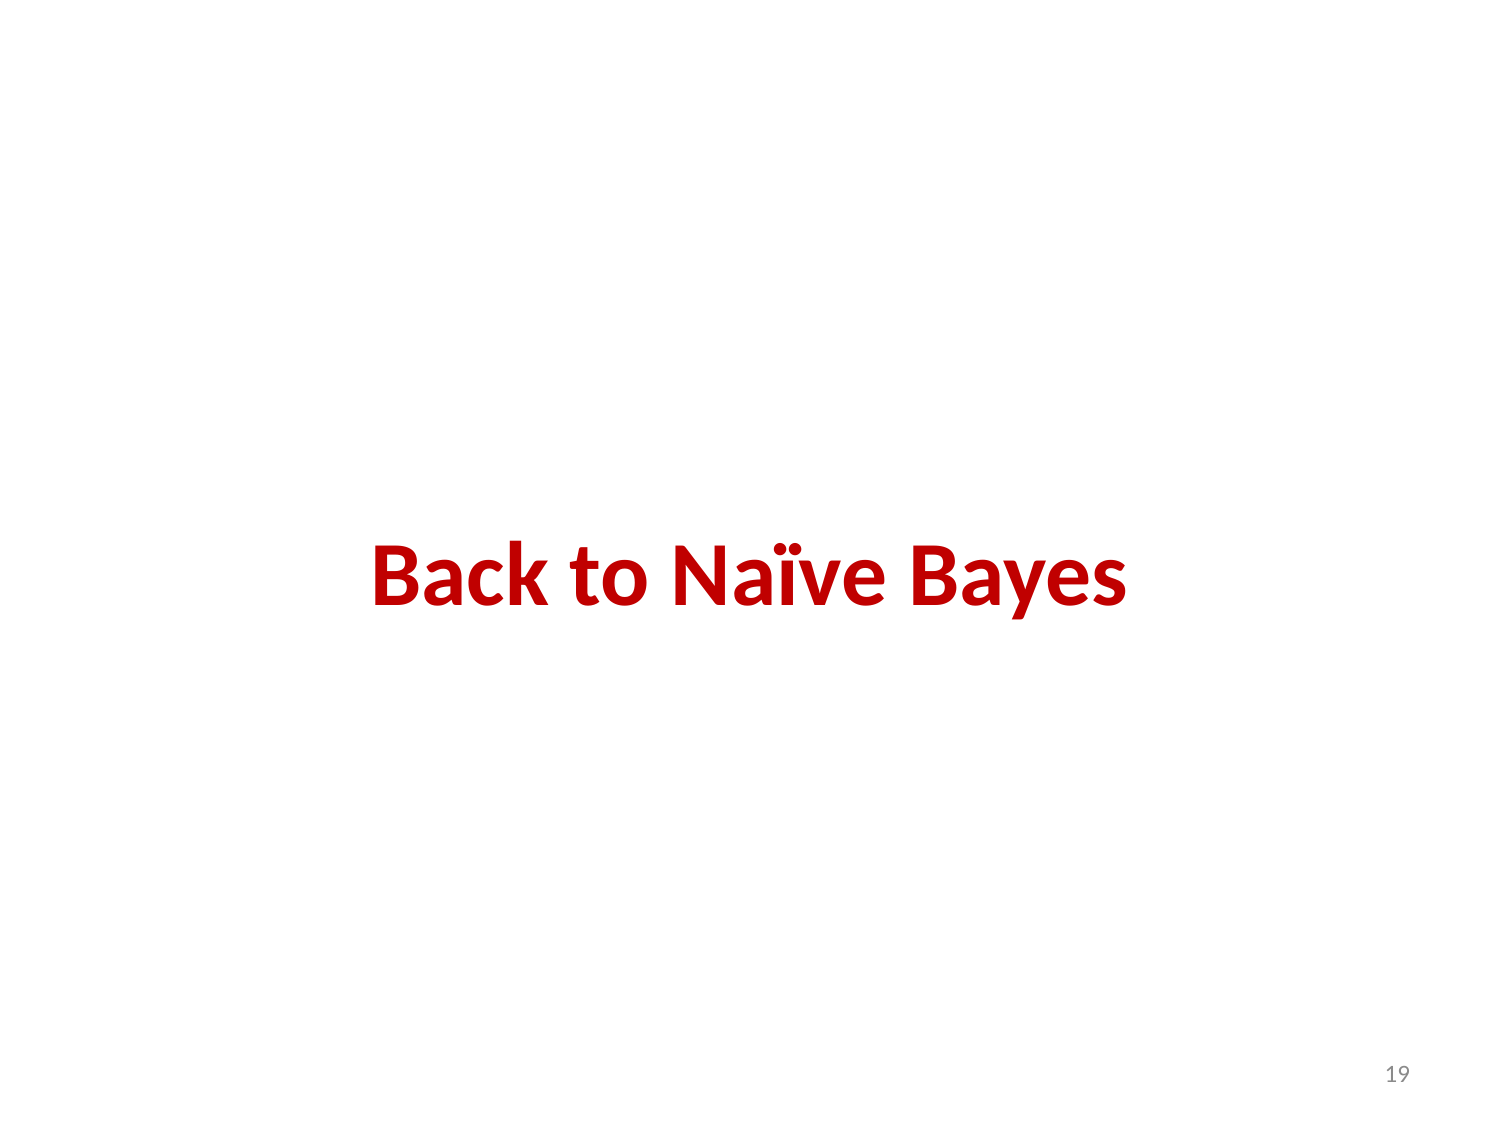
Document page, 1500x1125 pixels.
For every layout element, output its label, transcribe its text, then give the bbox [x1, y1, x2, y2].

slide_number 19 [1074, 1042, 1425, 1103]
title Back to Naïve Bayes [75, 474, 1425, 663]
